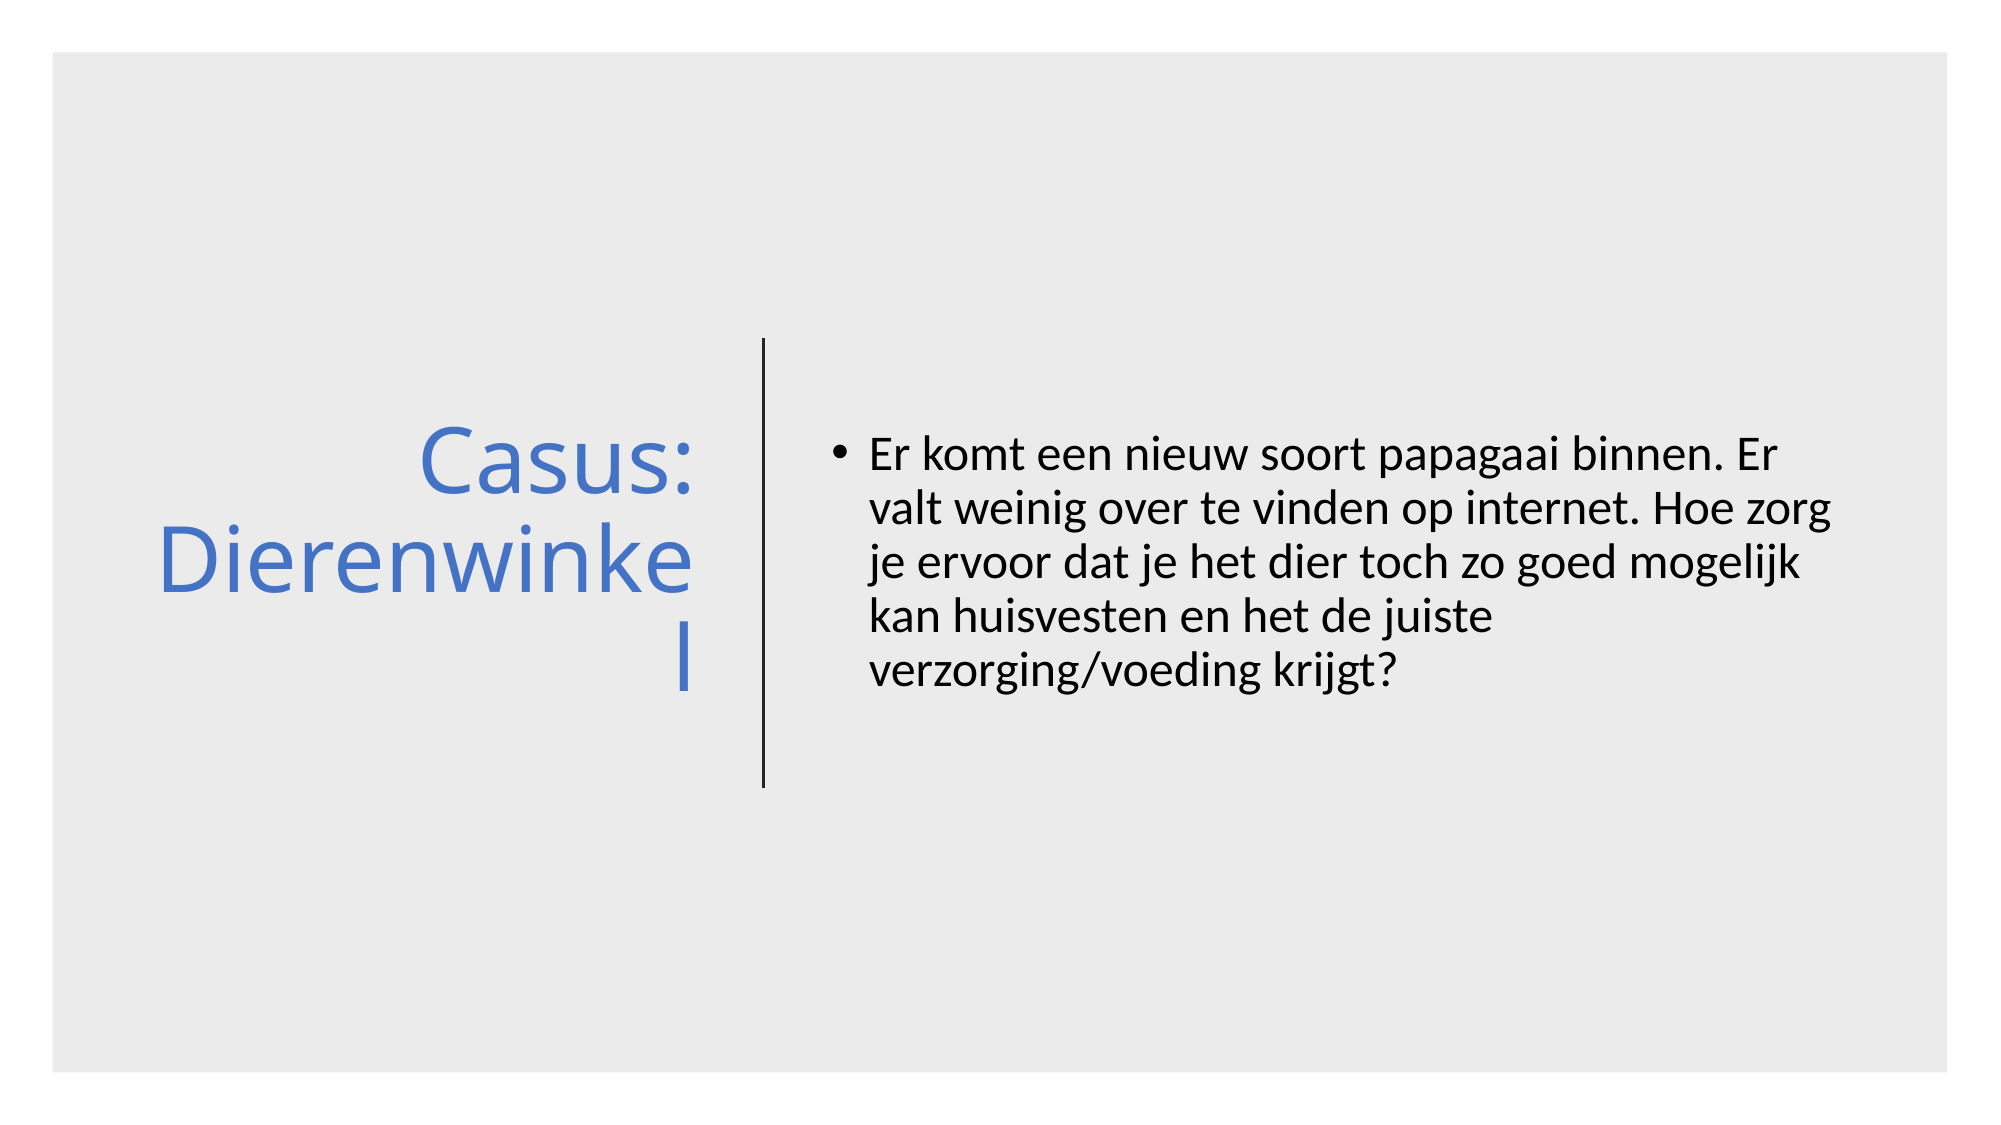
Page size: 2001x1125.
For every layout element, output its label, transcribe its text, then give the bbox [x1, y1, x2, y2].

title Casus: Dierenwinkel [137, 158, 711, 967]
text_box [52, 51, 1948, 1073]
list Er komt een nieuw soort papagaai binnen. Er valt weinig over te vinden op internet. Hoe zorg je ervoor dat je het dier toch zo goed mogelijk kan huisvesten en het de juiste verzorging/voeding krijgt? [816, 158, 1863, 967]
